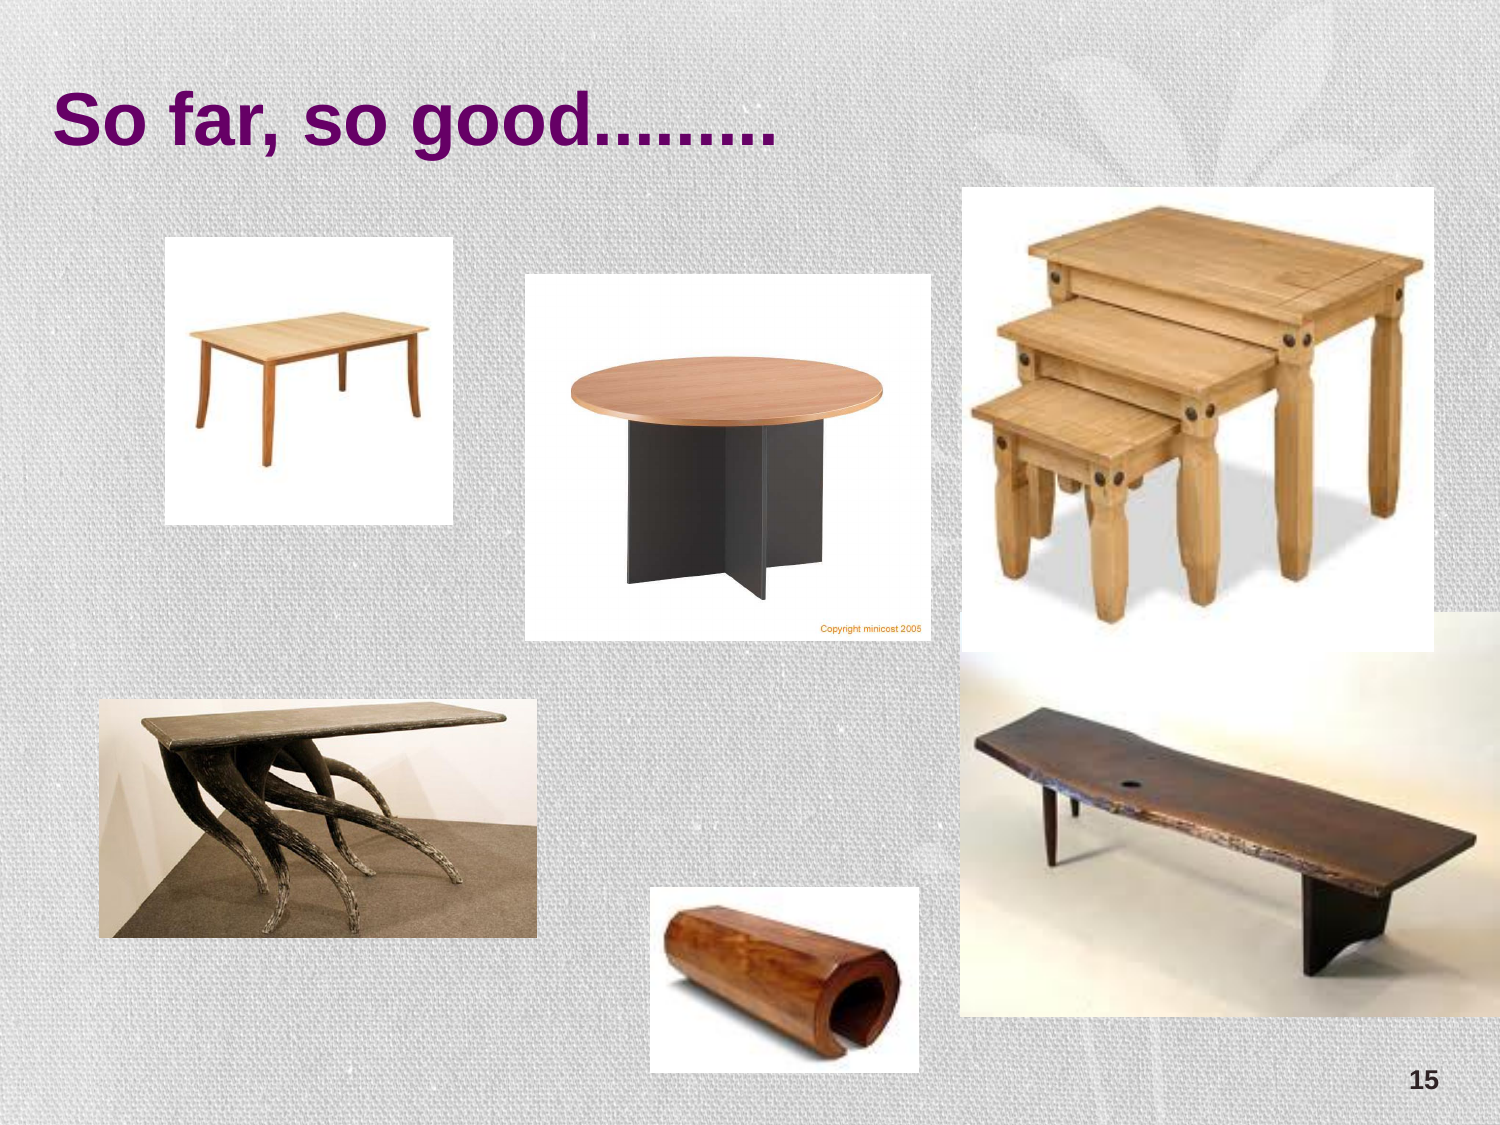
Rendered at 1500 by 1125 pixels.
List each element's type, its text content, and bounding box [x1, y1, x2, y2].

title So far, so good......... [37, 50, 1313, 168]
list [37, 237, 581, 526]
picture [960, 187, 1500, 1017]
picture [99, 699, 537, 938]
picture [649, 887, 919, 1074]
slide_number 15 [1310, 1054, 1455, 1103]
picture [524, 274, 931, 641]
